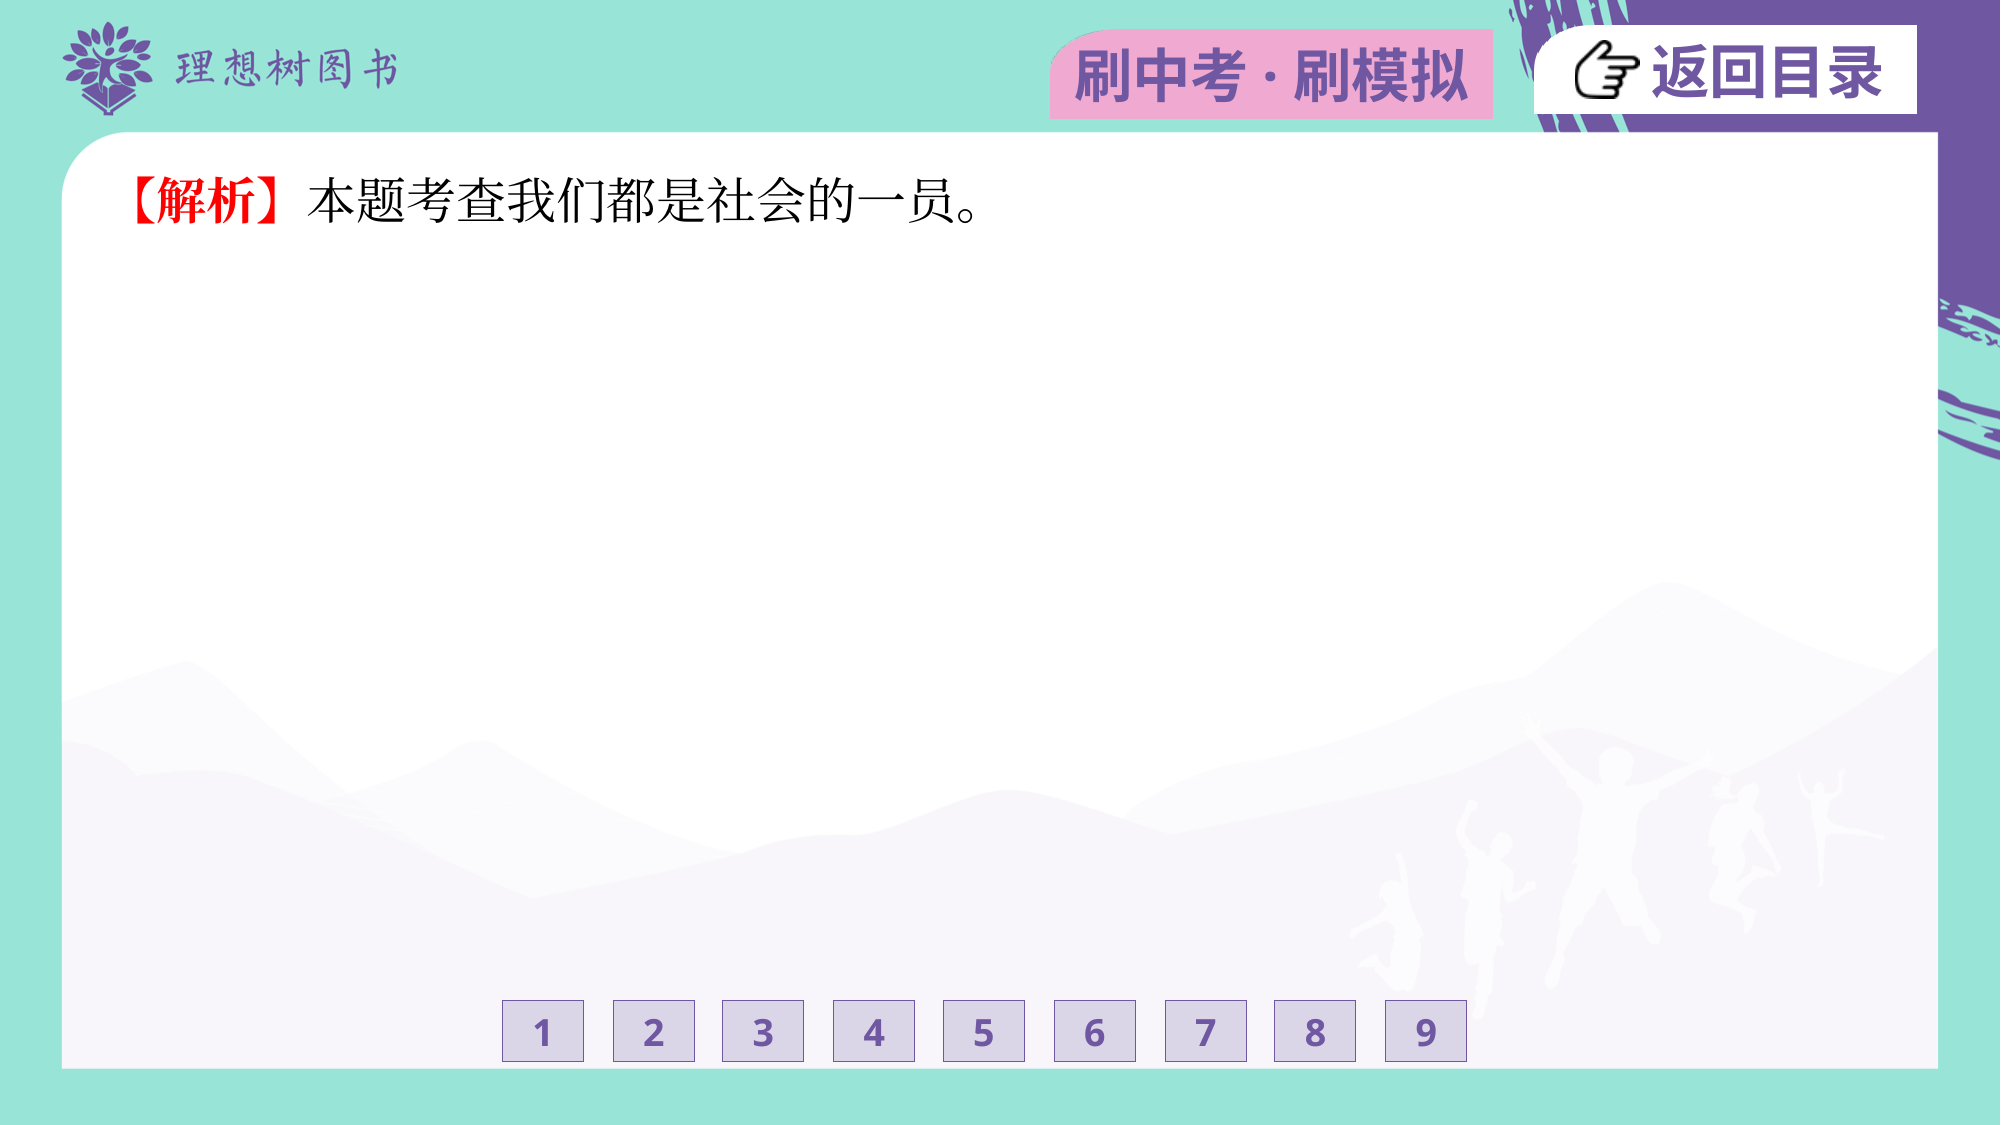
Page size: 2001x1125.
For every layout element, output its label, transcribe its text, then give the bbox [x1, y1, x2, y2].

text_box 【解析】本题考查我们都是社会的一员。 [106, 141, 1895, 220]
picture [0, 0, 2000, 1125]
